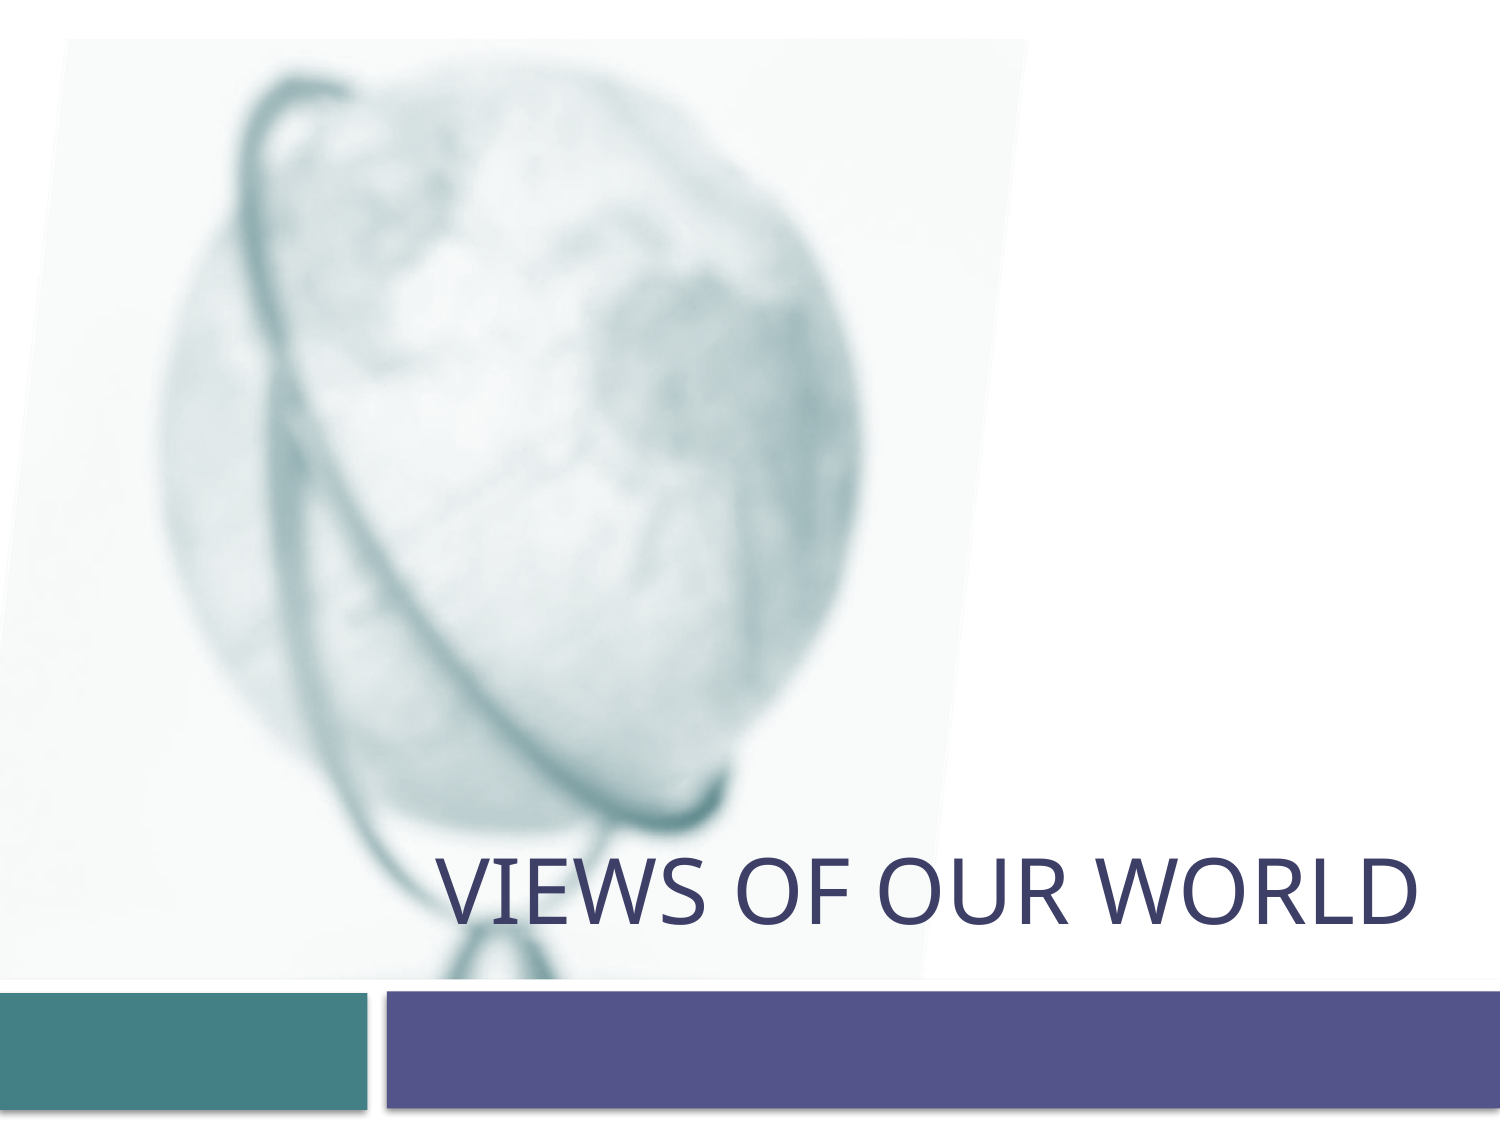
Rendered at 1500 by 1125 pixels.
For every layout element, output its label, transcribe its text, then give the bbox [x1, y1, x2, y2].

title VIEWS OF OUR WORLD [375, 712, 1438, 950]
